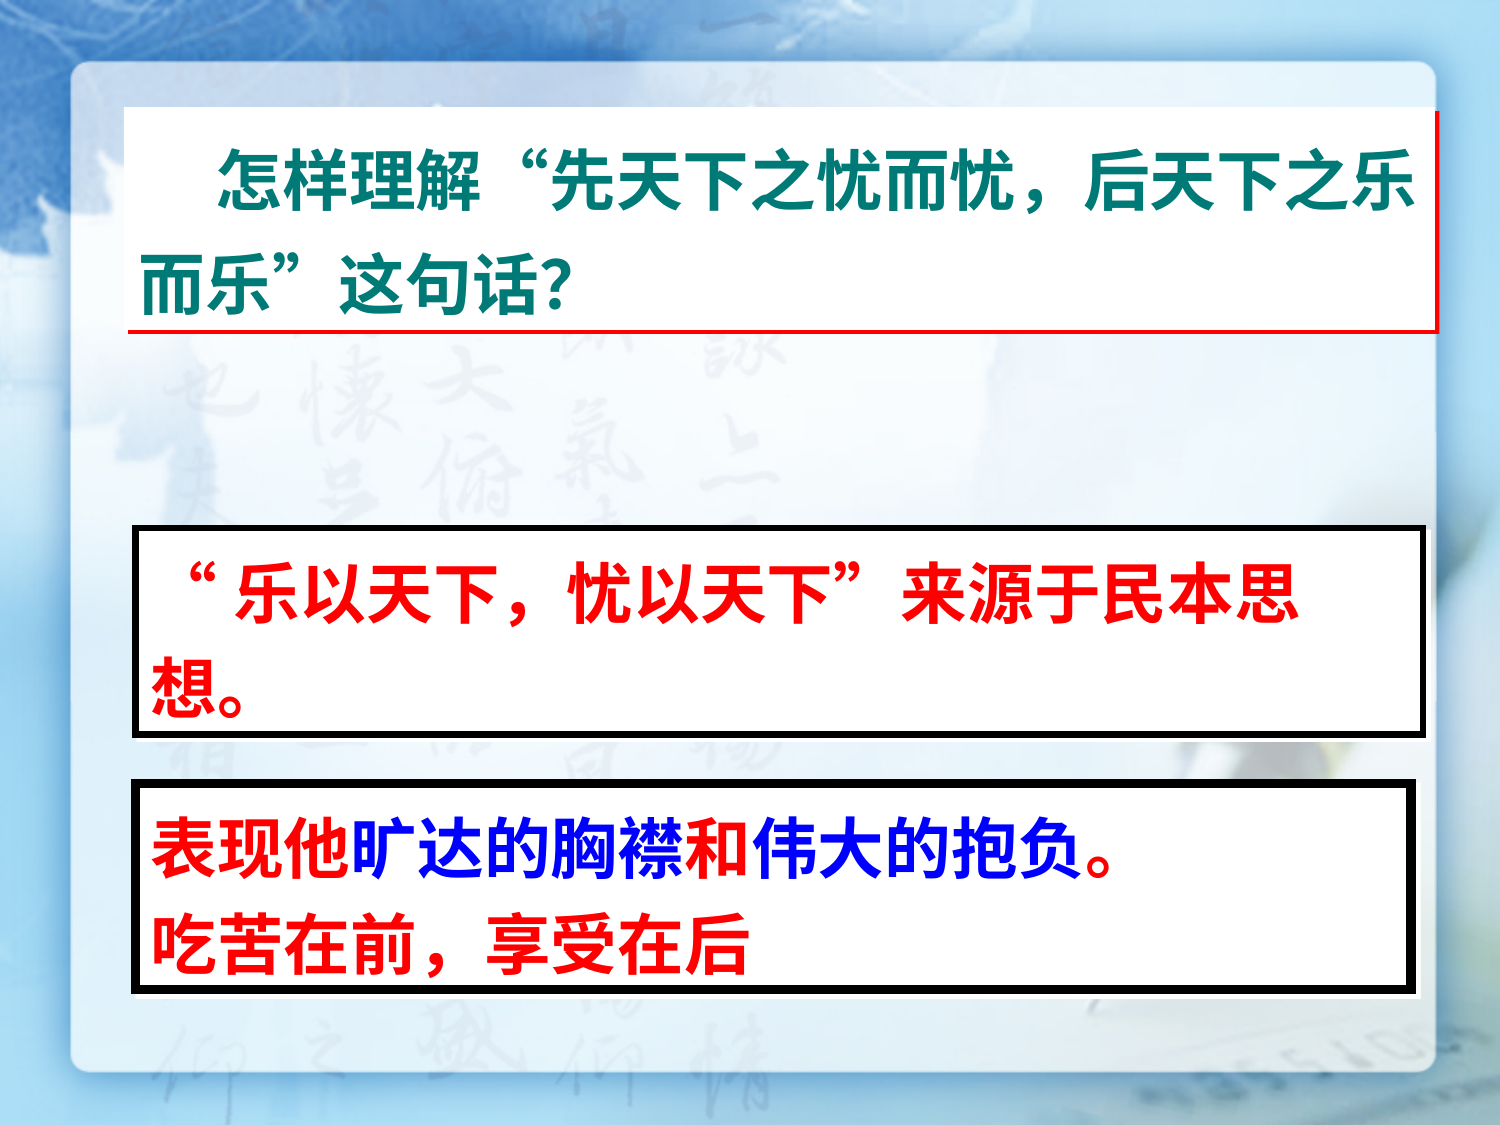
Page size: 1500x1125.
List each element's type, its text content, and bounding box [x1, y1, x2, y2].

text_box “乐以天下，忧以天下”来源于民本思想。 [135, 528, 1424, 735]
picture [0, 0, 1500, 1125]
text_box 怎样理解“先天下之忧而忧，后天下之乐而乐”这句话？ [123, 107, 1435, 330]
text_box 表现他旷达的胸襟和伟大的抱负。 吃苦在前，享受在后 [135, 783, 1412, 990]
